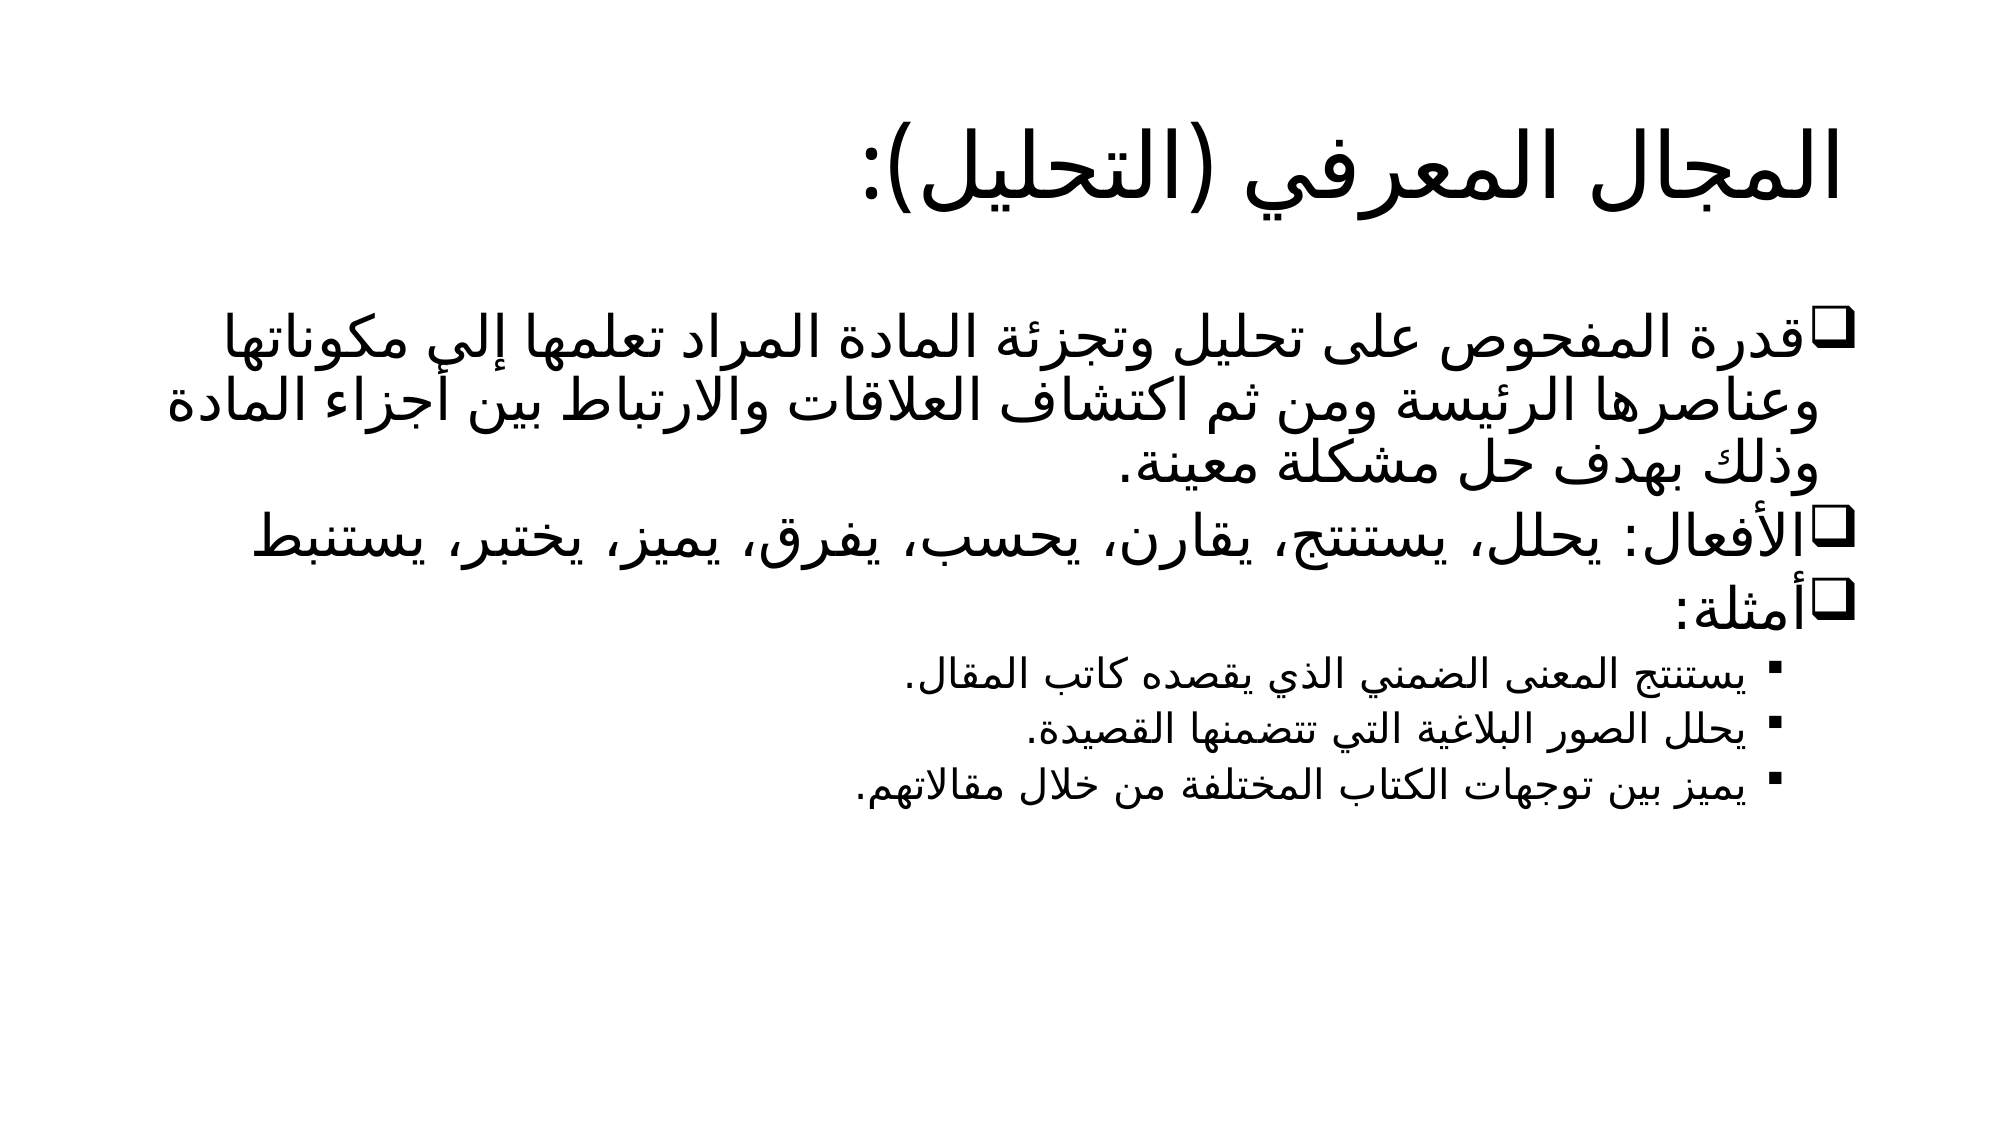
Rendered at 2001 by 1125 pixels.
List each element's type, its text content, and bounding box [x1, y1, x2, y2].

title المجال المعرفي (التحليل): [137, 59, 1863, 278]
list قدرة المفحوص على تحليل وتجزئة المادة المراد تعلمها إلى مكوناتها وعناصرها الرئيسة ومن ثم اكتشاف العلاقات والارتباط بين أجزاء المادة وذلك بهدف حل مشكلة معينة. الأفعال: يحلل، يستنتج، يقارن، يحسب، يفرق، يميز، يختبر، يستنبط أمثلة: يستنتج المعنى الضمني الذي يقصده كاتب المقال. يحلل الصور البلاغية التي تتضمنها القصيدة. يميز بين توجهات الكتاب المختلفة من خلال مقالاتهم. [137, 299, 1950, 1014]
